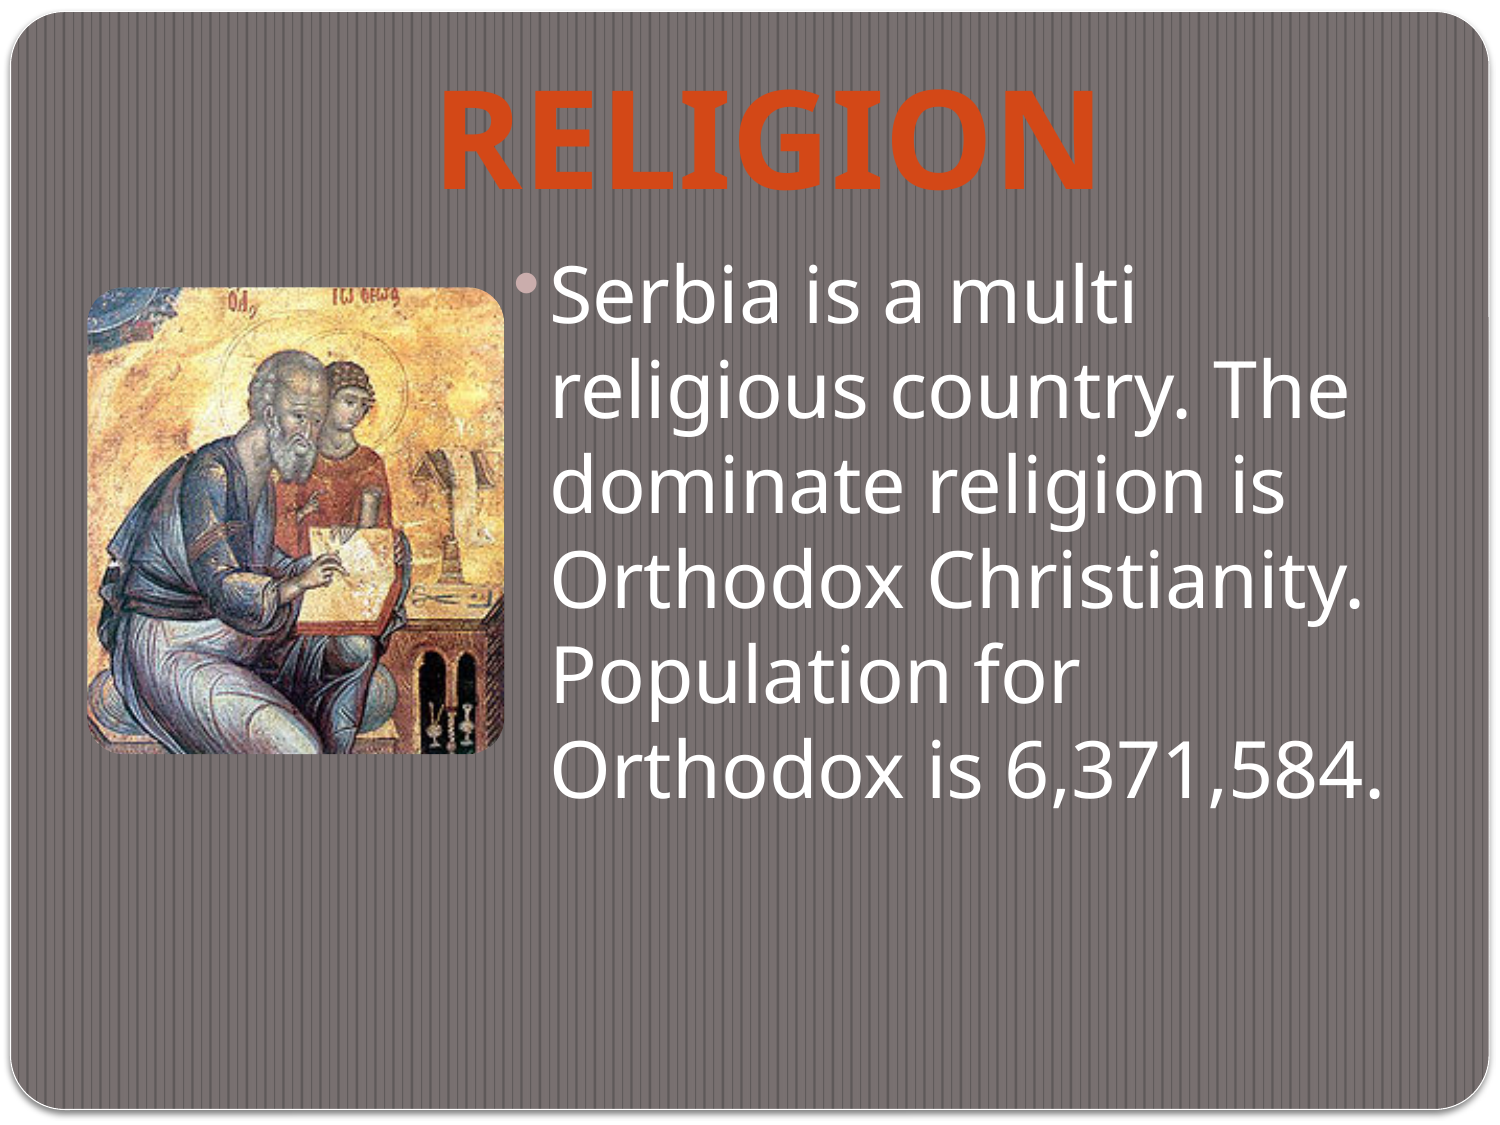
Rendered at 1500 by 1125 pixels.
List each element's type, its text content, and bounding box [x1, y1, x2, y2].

list Serbia is a multi religious country. The dominate religion is Orthodox Christianity. Population for Orthodox is 6,371,584. [150, 237, 1425, 988]
picture [87, 287, 505, 755]
title Religion [150, 45, 1425, 233]
